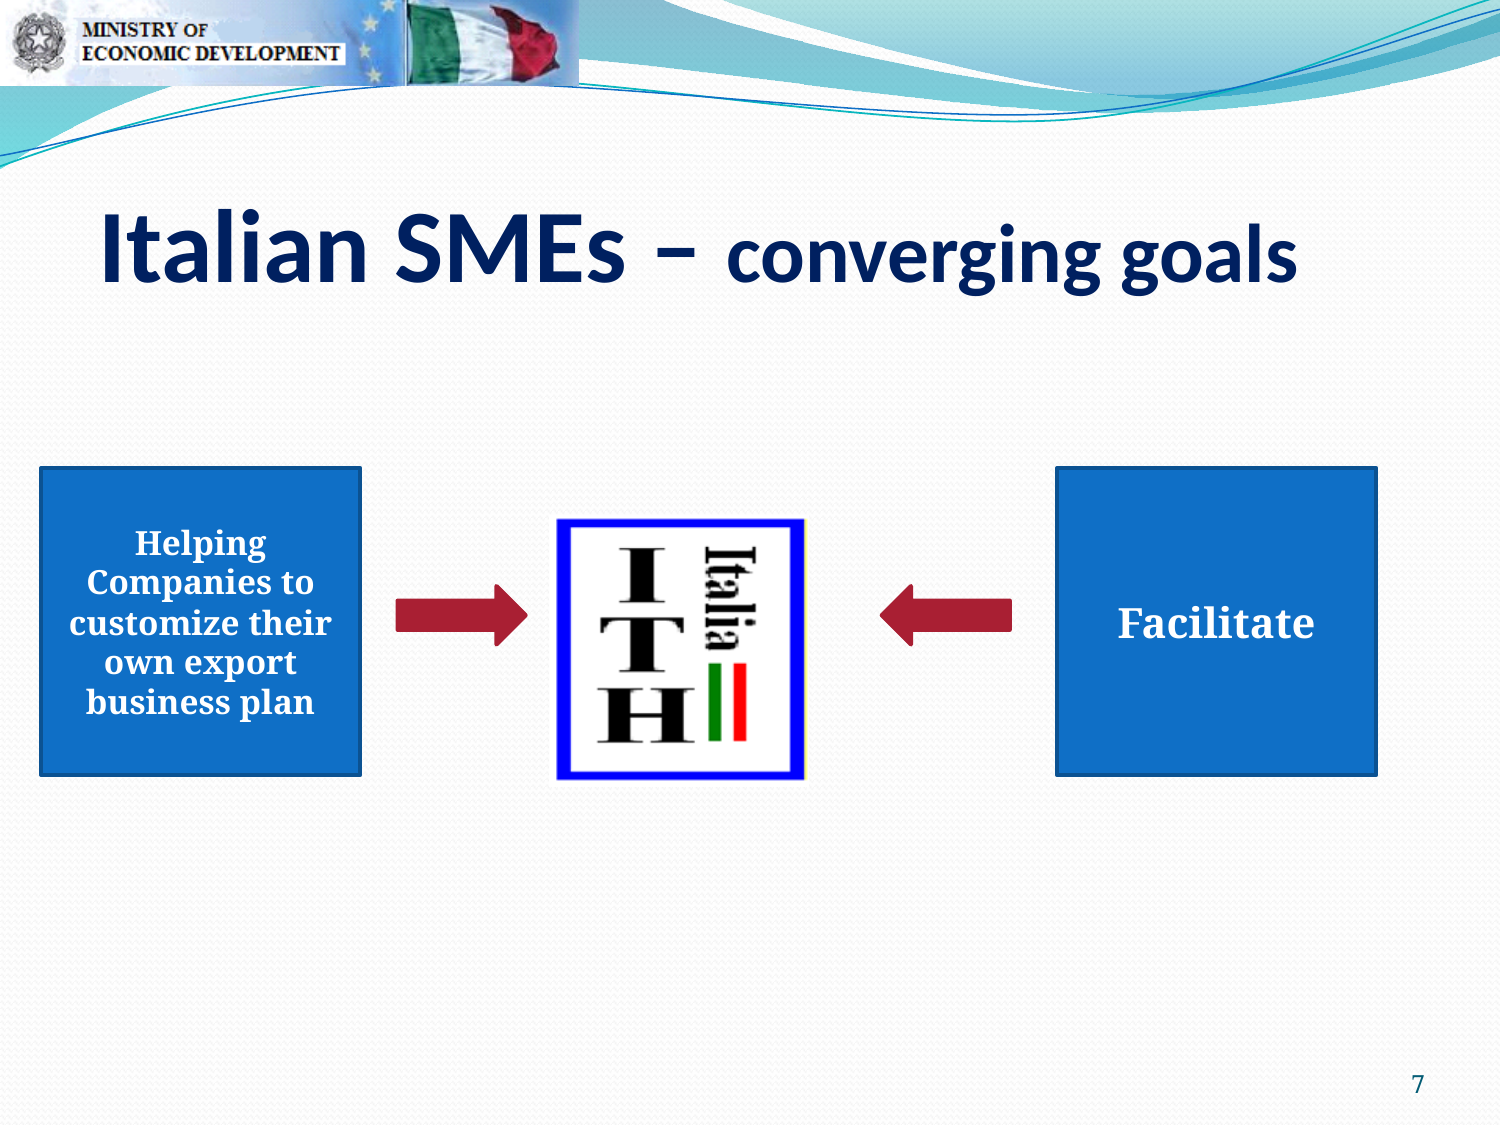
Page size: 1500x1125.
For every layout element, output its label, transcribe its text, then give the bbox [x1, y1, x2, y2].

text_box Helping Companies to customize their own export business plan [39, 466, 362, 777]
text_box [879, 584, 1012, 647]
text_box Facilitate [1055, 466, 1378, 777]
text_box [395, 584, 528, 647]
slide_number 7 [1299, 1042, 1425, 1103]
picture [0, 0, 579, 87]
title Italian SMEs – converging goals [75, 115, 1425, 303]
picture [548, 514, 810, 787]
